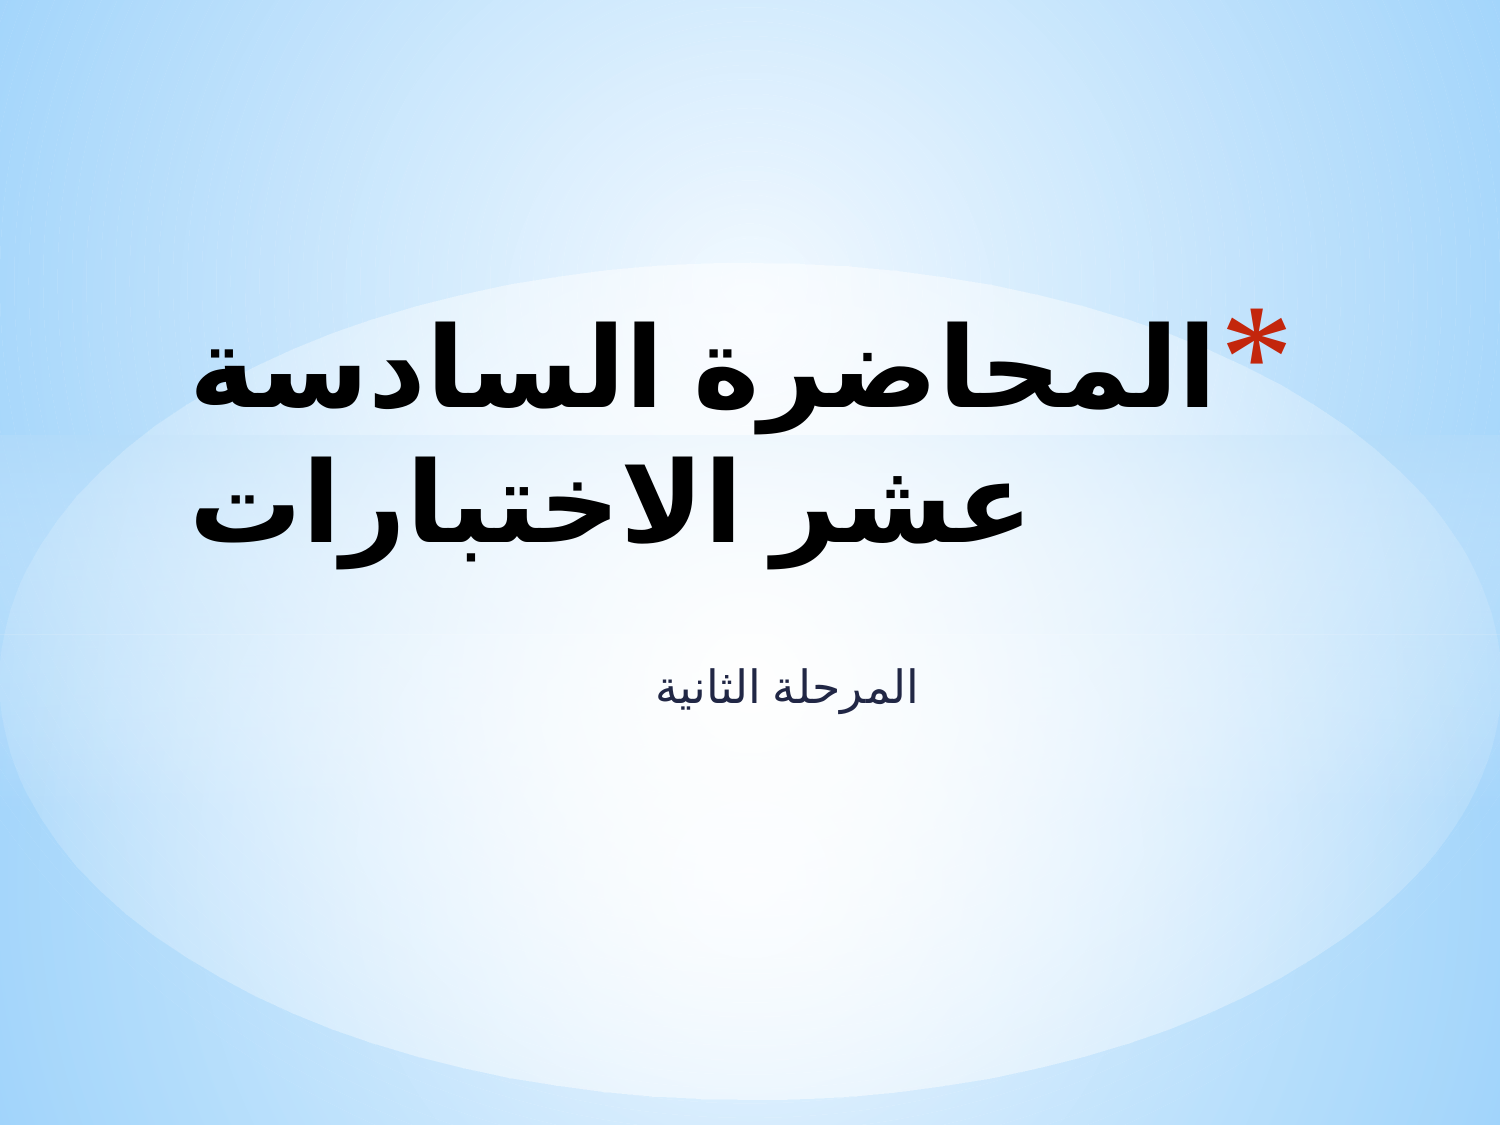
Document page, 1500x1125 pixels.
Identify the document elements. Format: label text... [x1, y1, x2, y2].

subtitle المرحلة الثانية [324, 650, 1250, 795]
title المحاضرة السادسة عشر الاختبارات [174, 287, 1353, 582]
